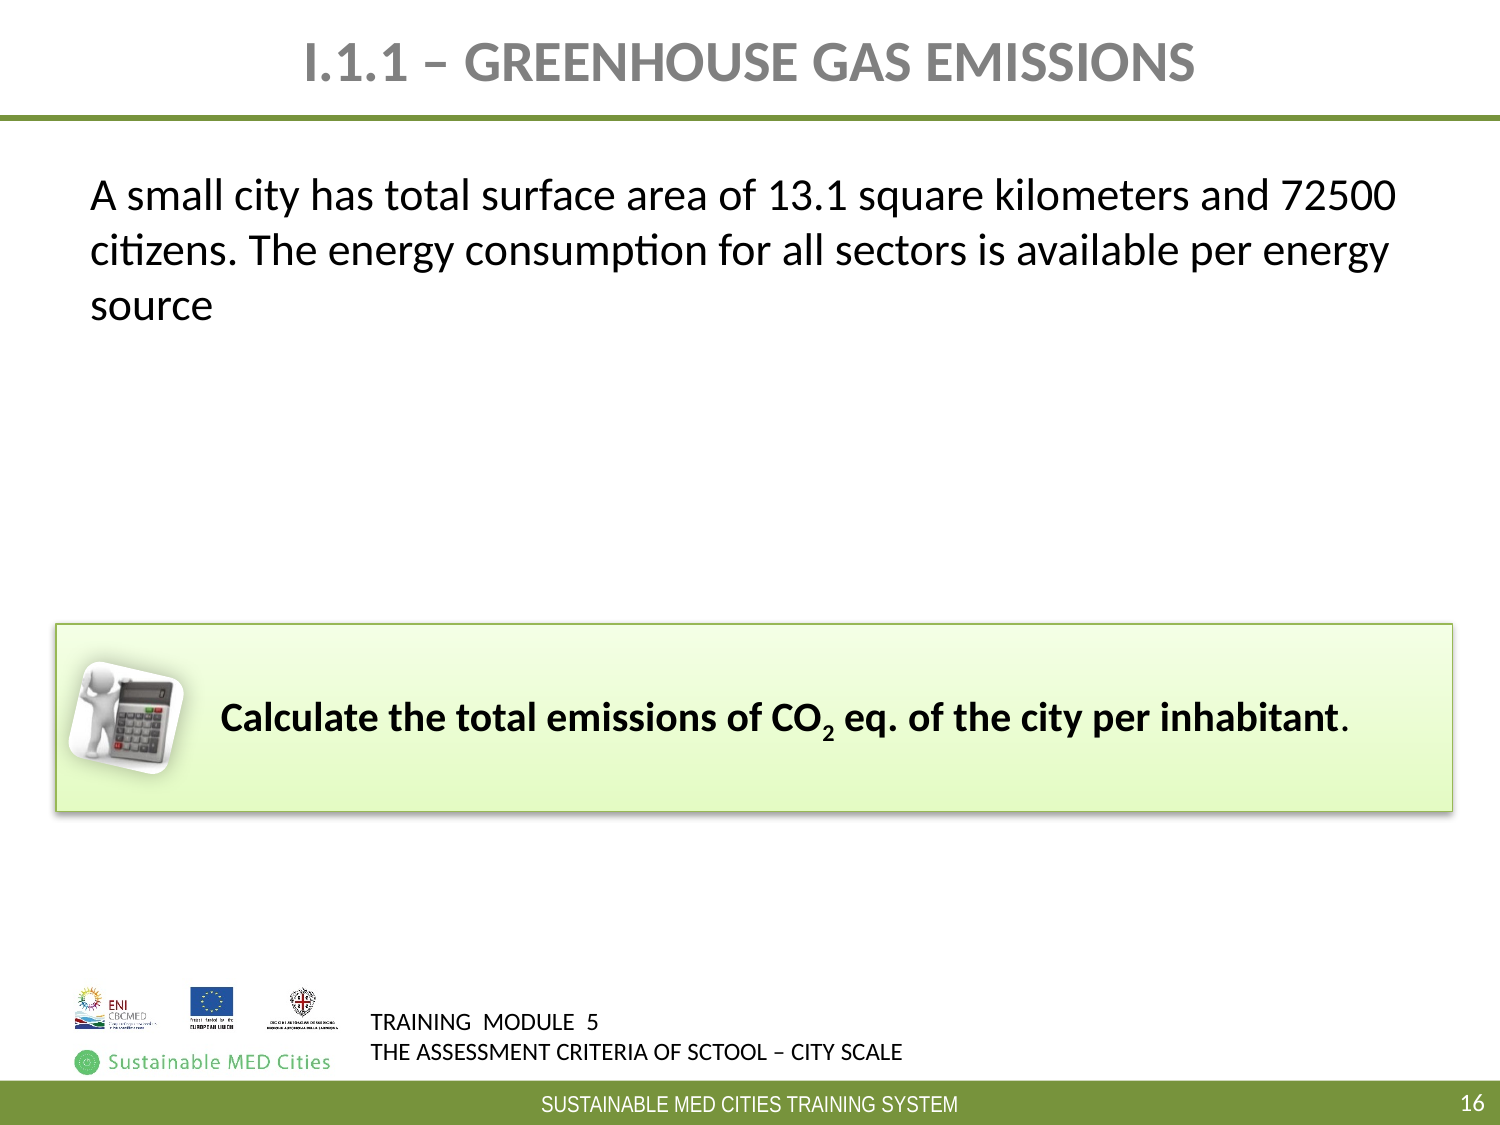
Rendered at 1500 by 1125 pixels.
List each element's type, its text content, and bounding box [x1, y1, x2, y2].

title I.1.1 – GREENHOUSE GAS EMISSIONS [0, 0, 1500, 117]
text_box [55, 623, 1453, 812]
list A small city has total surface area of 13.1 square kilometers and 72500 citizens. The energy consumption for all sectors is available per energy source [75, 157, 1426, 531]
slide_number 16 [1149, 1078, 1500, 1125]
picture [62, 978, 356, 1080]
